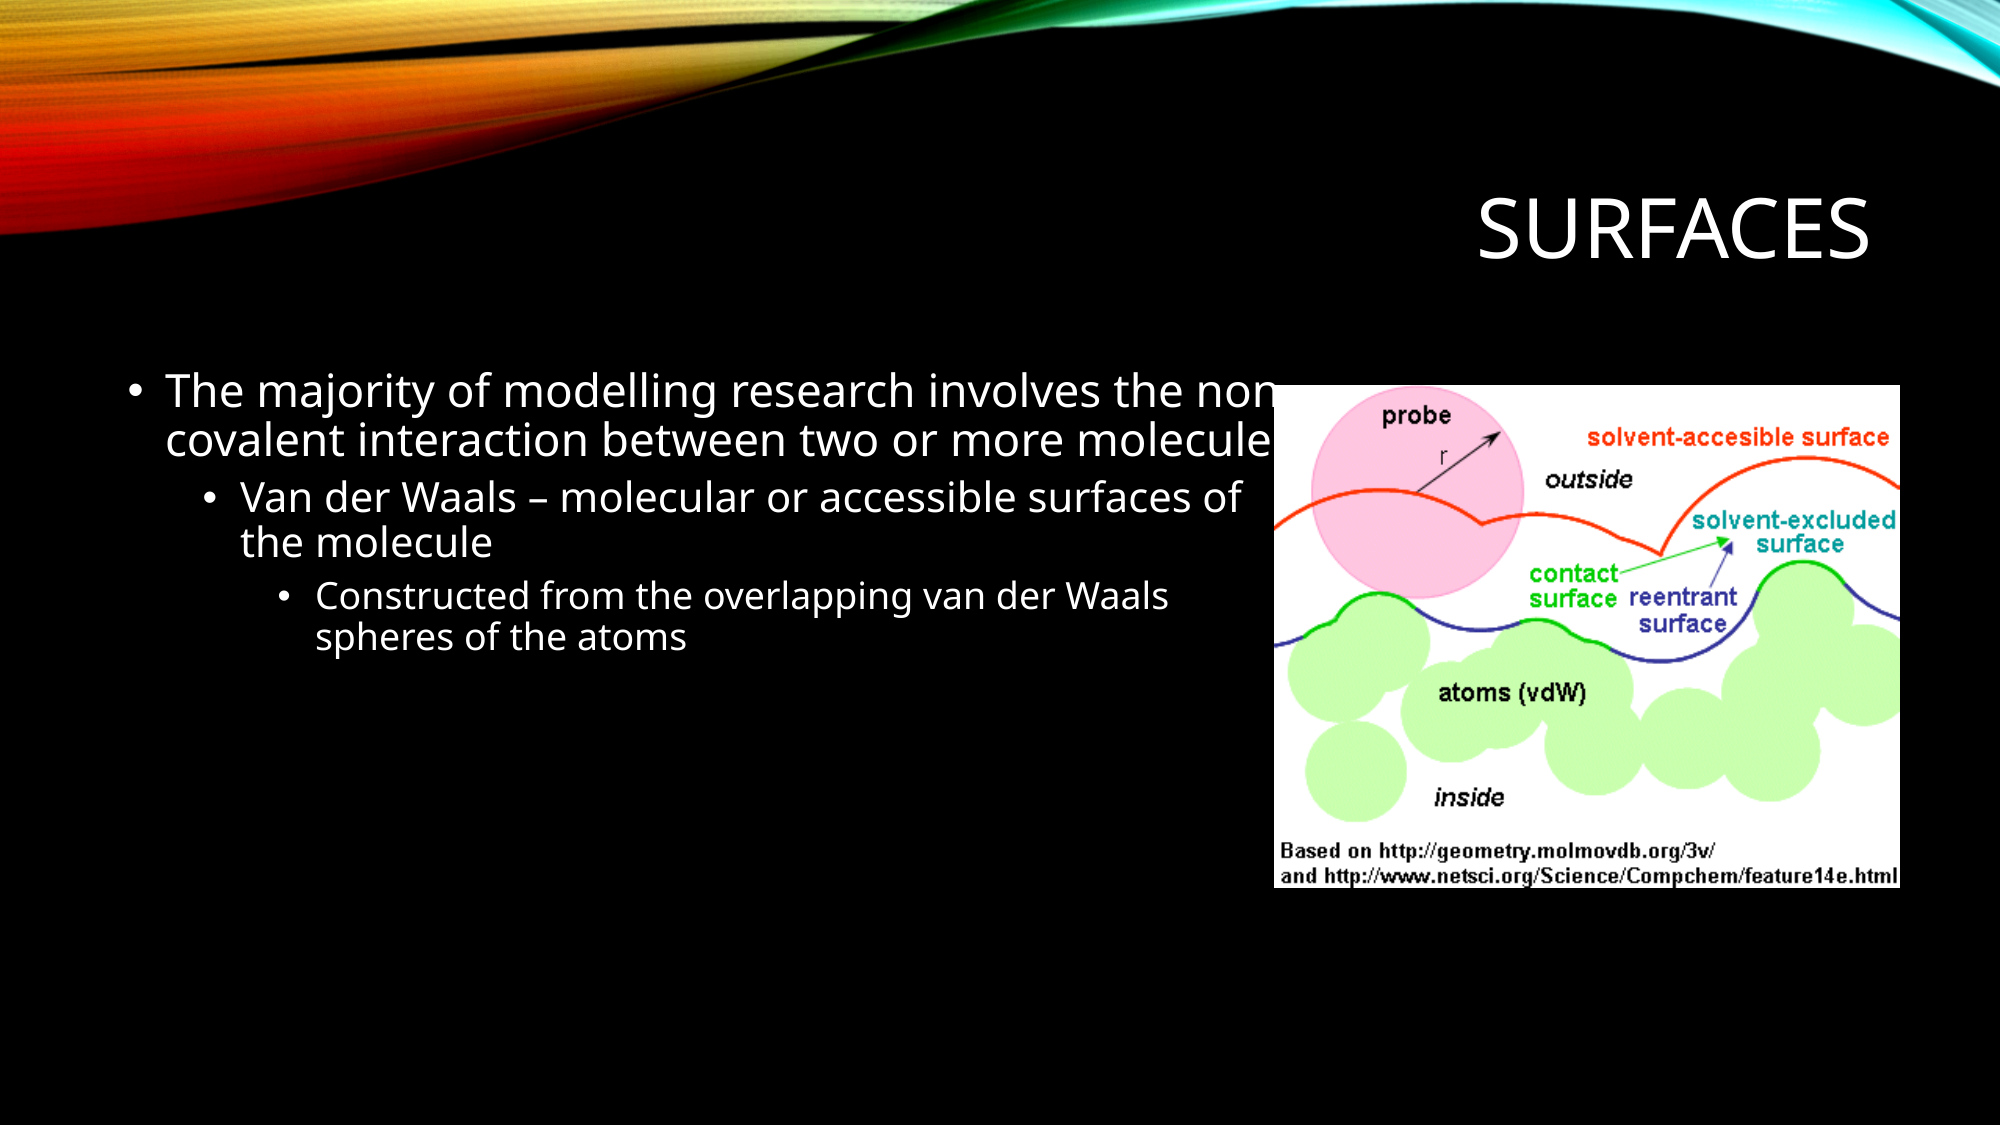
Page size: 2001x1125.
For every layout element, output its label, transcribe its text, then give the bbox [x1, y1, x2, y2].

picture [1274, 385, 1900, 888]
list The majority of modelling research involves the non-covalent interaction between two or more molecules Van der Waals – molecular or accessible surfaces of the molecule Constructed from the overlapping van der Waals spheres of the atoms [112, 360, 1315, 1021]
title Surfaces [474, 125, 1888, 338]
picture [0, 0, 2000, 237]
